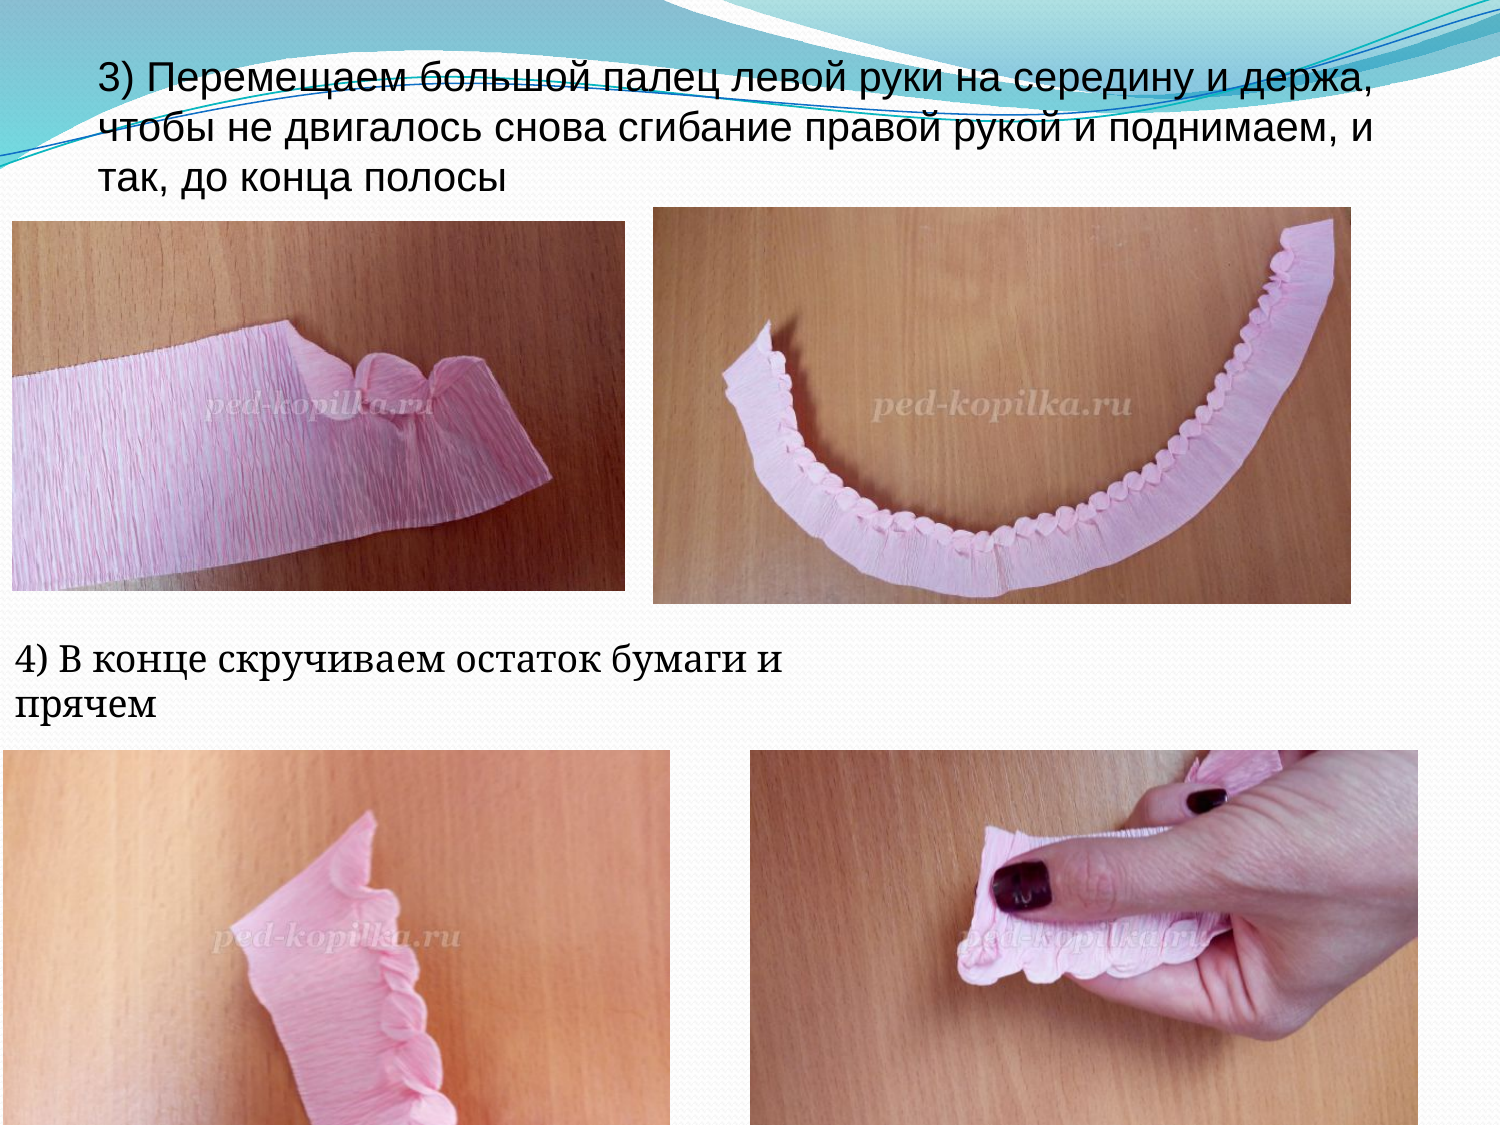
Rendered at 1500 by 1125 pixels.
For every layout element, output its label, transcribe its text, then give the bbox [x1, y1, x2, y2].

text_box 4) В конце скручиваем остаток бумаги и прячем [0, 627, 832, 733]
picture [653, 207, 1351, 605]
picture [750, 750, 1418, 1125]
text_box 3) Перемещаем большой палец левой руки на середину и держа, чтобы не двигалось снова сгибание правой рукой и поднимаем, и так, до конца полосы [82, 42, 1418, 208]
picture [11, 220, 625, 591]
picture [2, 750, 671, 1125]
